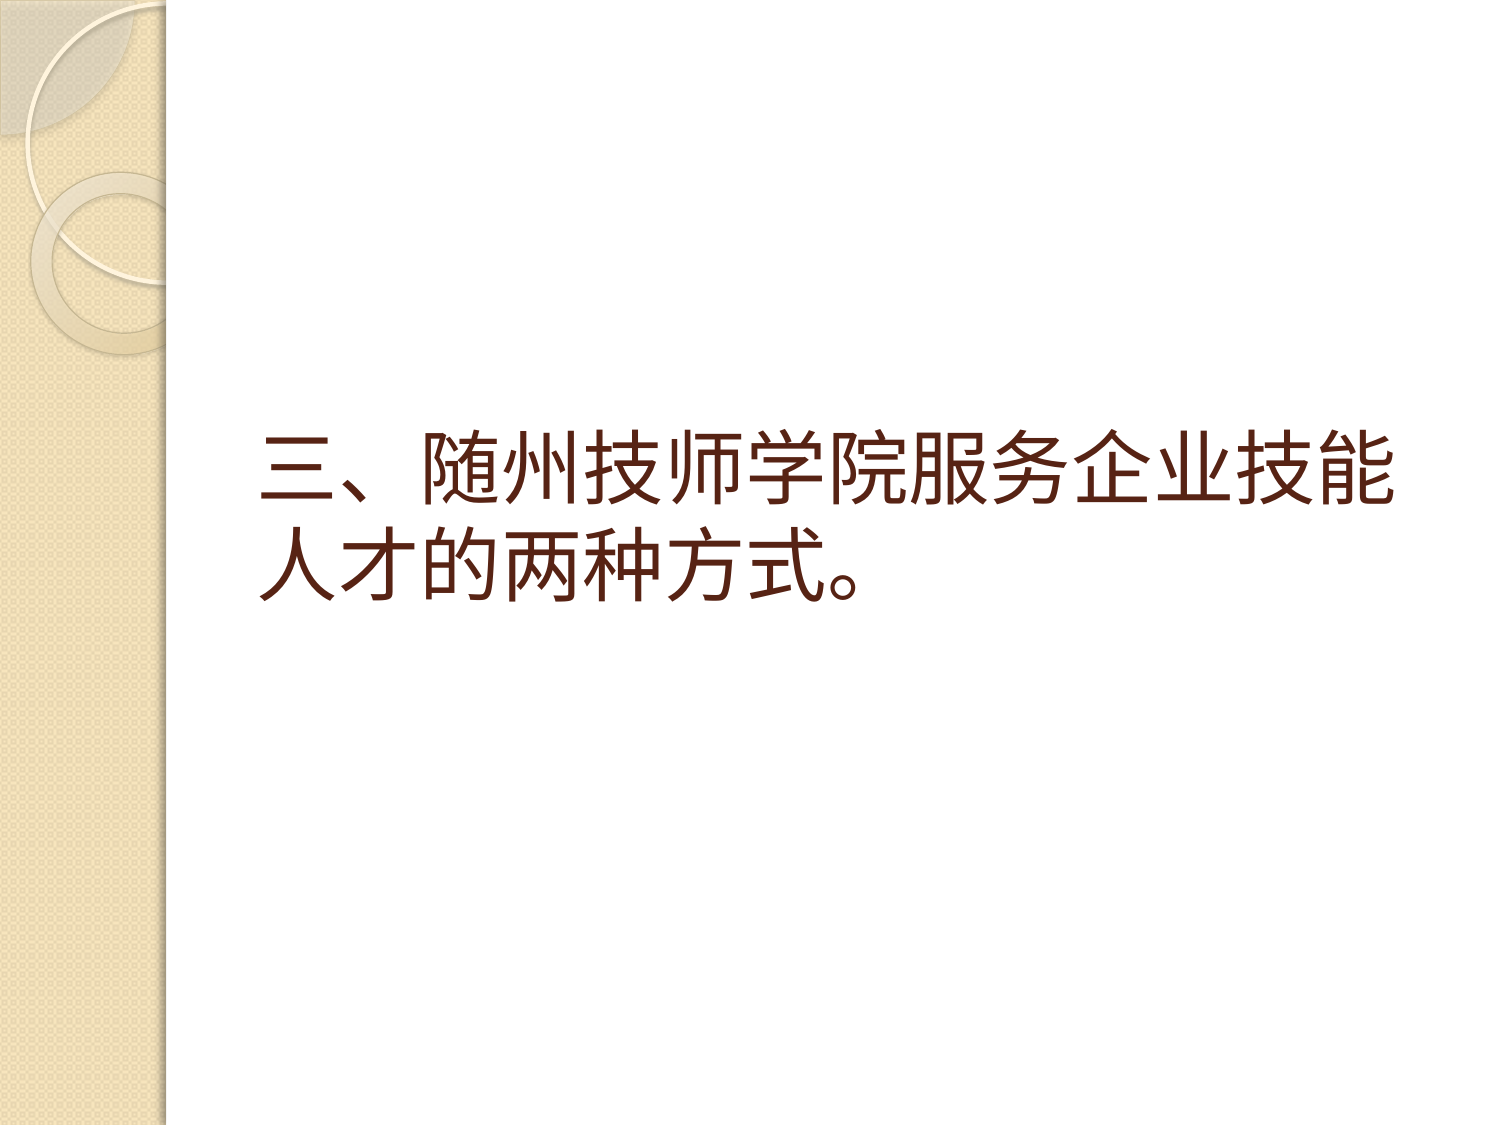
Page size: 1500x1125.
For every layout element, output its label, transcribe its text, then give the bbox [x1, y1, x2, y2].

title 三、随州技师学院服务企业技能人才的两种方式。 [242, 408, 1461, 621]
